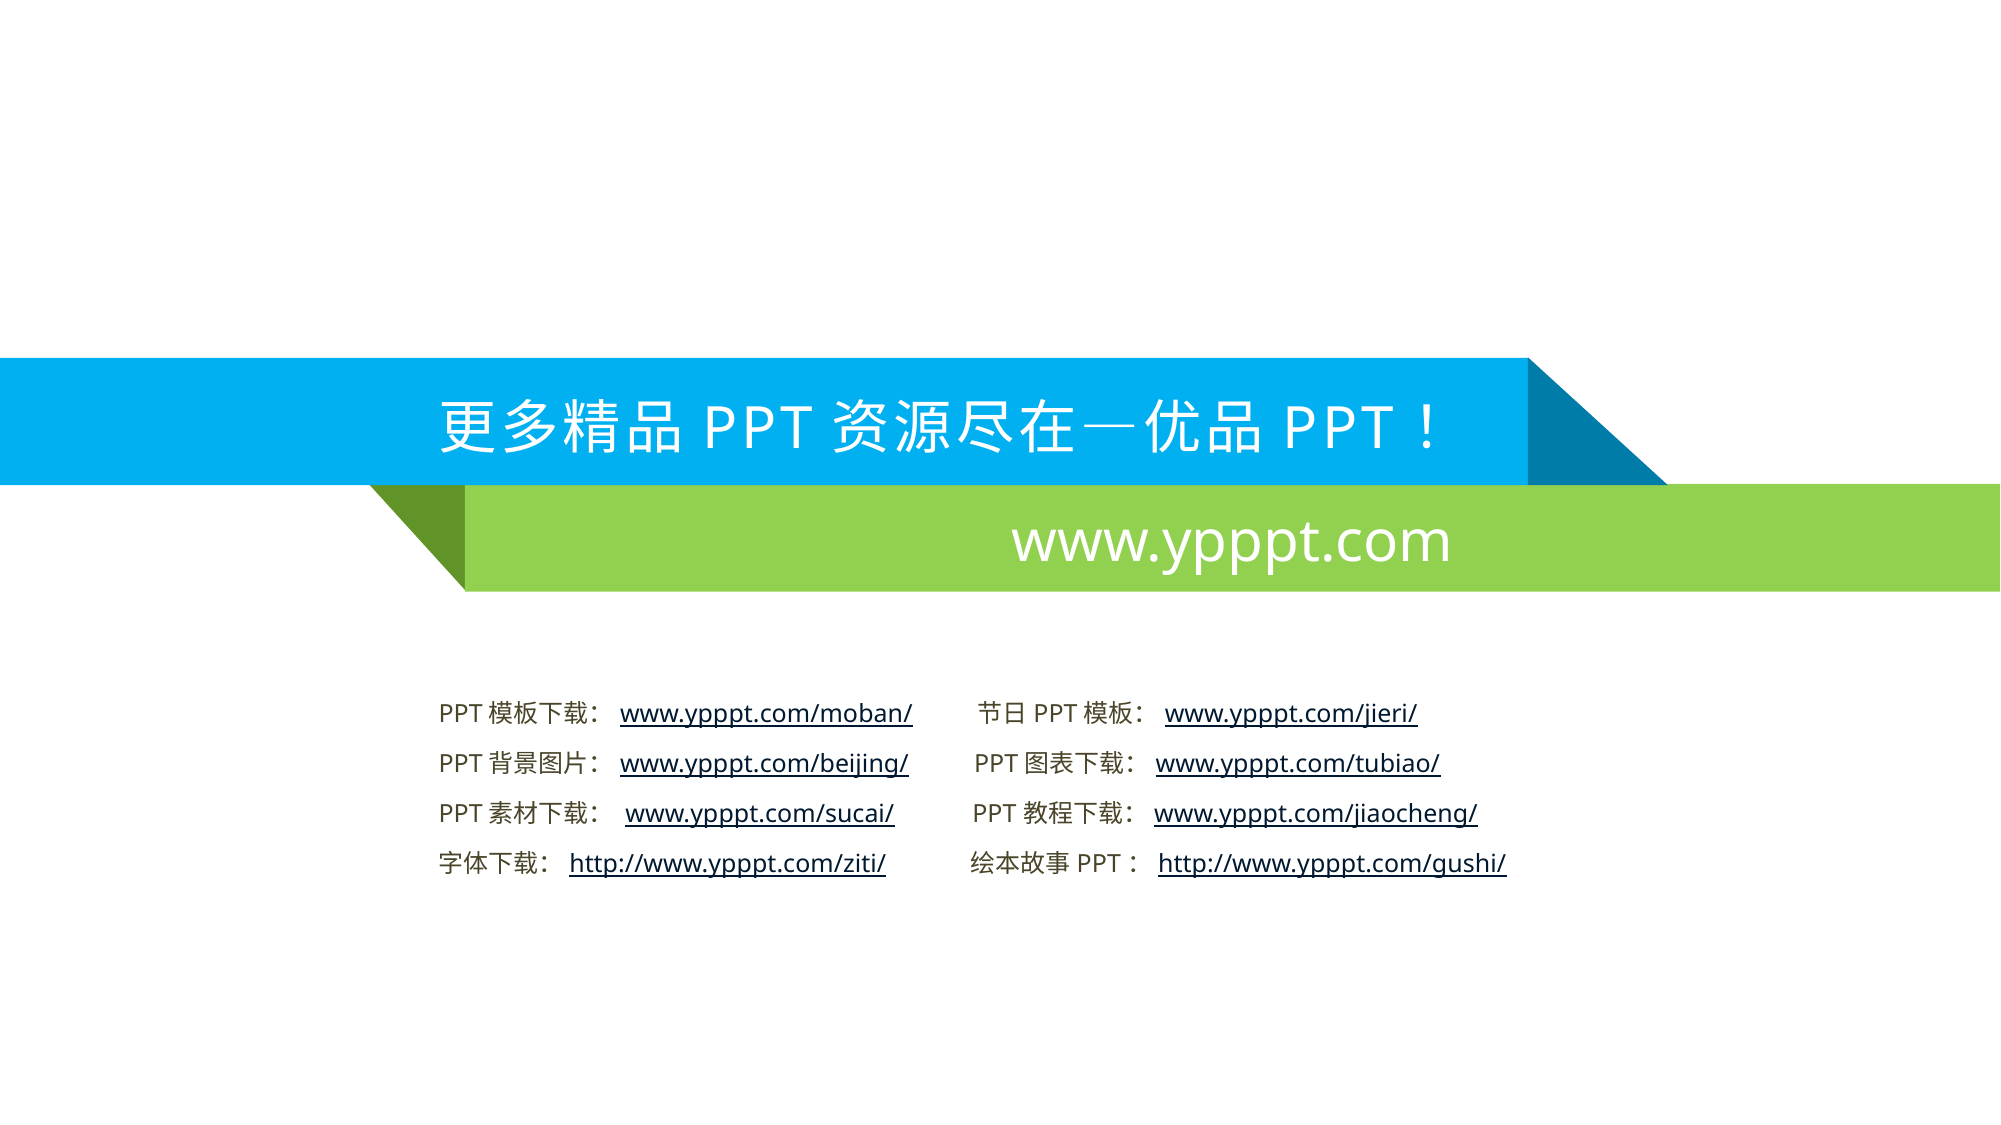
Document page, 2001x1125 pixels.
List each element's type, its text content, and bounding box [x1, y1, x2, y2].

text_box [369, 486, 464, 591]
text_box PPT模板下载：www.ypppt.com/moban/ 节日PPT模板：www.ypppt.com/jieri/ PPT背景图片：www.ypppt.com/beijing/ PPT图表下载：www.ypppt.com/tubiao/ PPT素材下载： www.ypppt.com/sucai/ PPT教程下载：www.ypppt.com/jiaocheng/ 字体下载：http://www.ypppt.com/ziti/ 绘本故事PPT：http://www.ypppt.com/gushi/ [423, 643, 1557, 921]
text_box www.ypppt.com [464, 483, 2001, 593]
text_box [1526, 354, 1671, 487]
text_box 更多精品PPT资源尽在—优品PPT！ [0, 357, 1526, 486]
